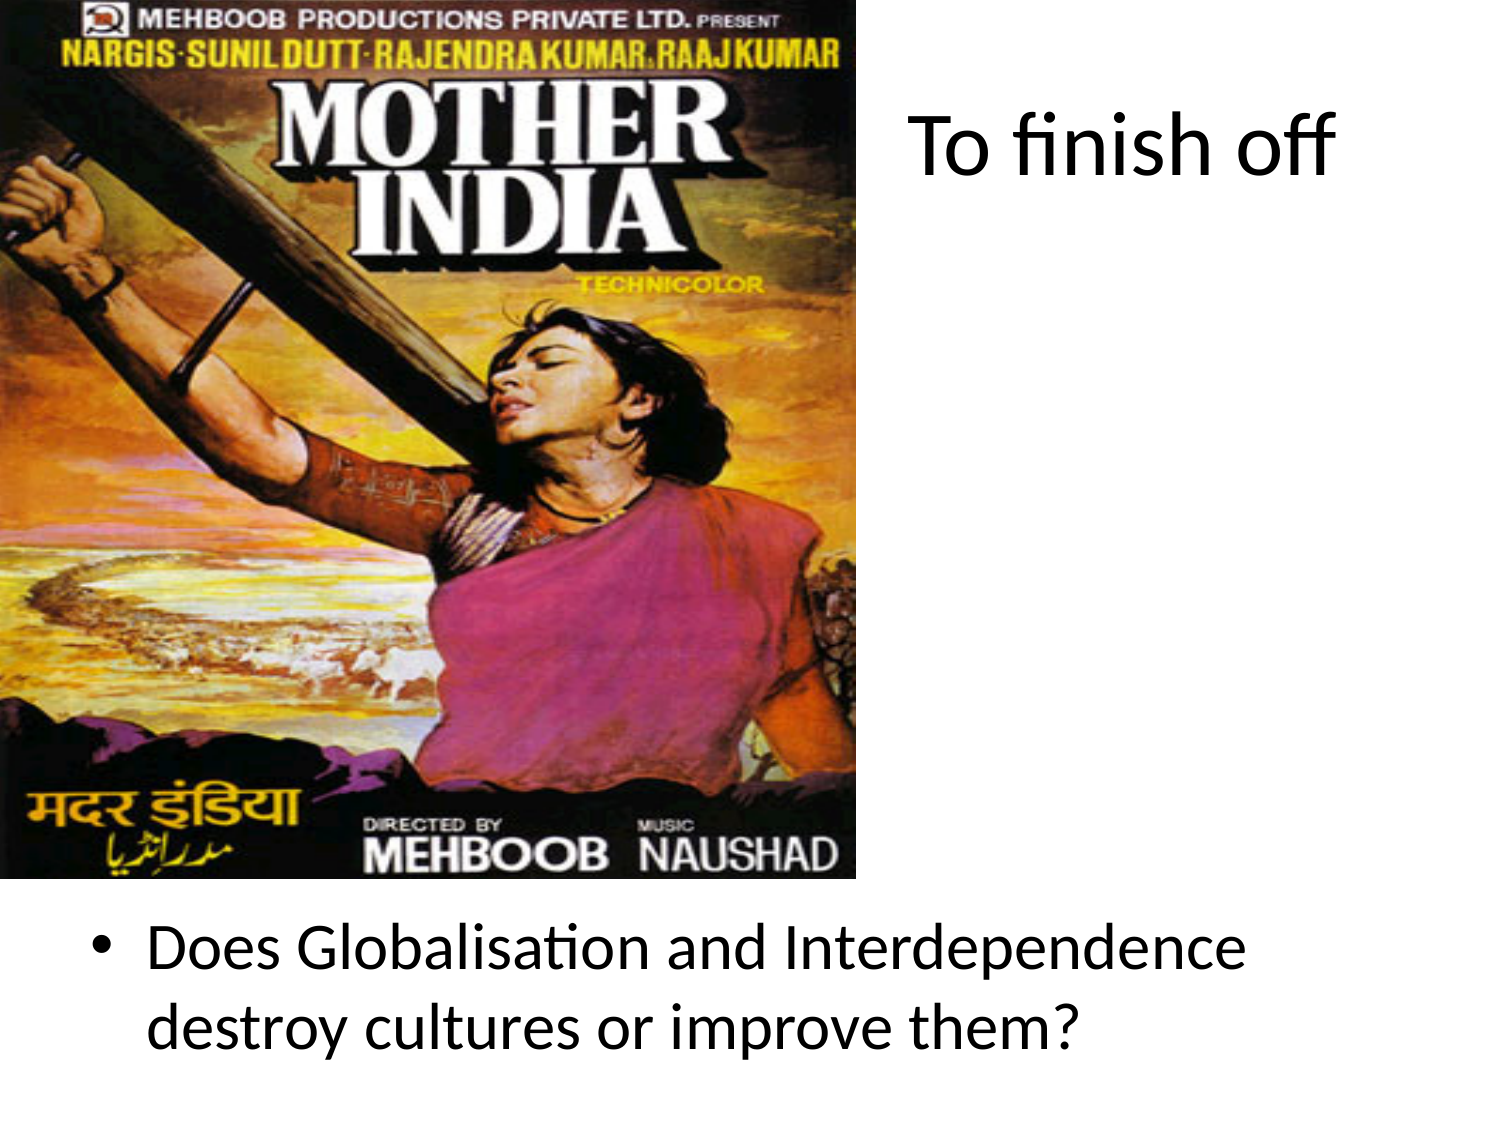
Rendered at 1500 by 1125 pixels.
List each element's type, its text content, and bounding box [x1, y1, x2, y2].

list Does Globalisation and Interdependence destroy cultures or improve them? [75, 895, 1425, 1102]
title To finish off [860, 45, 1425, 233]
picture [0, 0, 856, 880]
